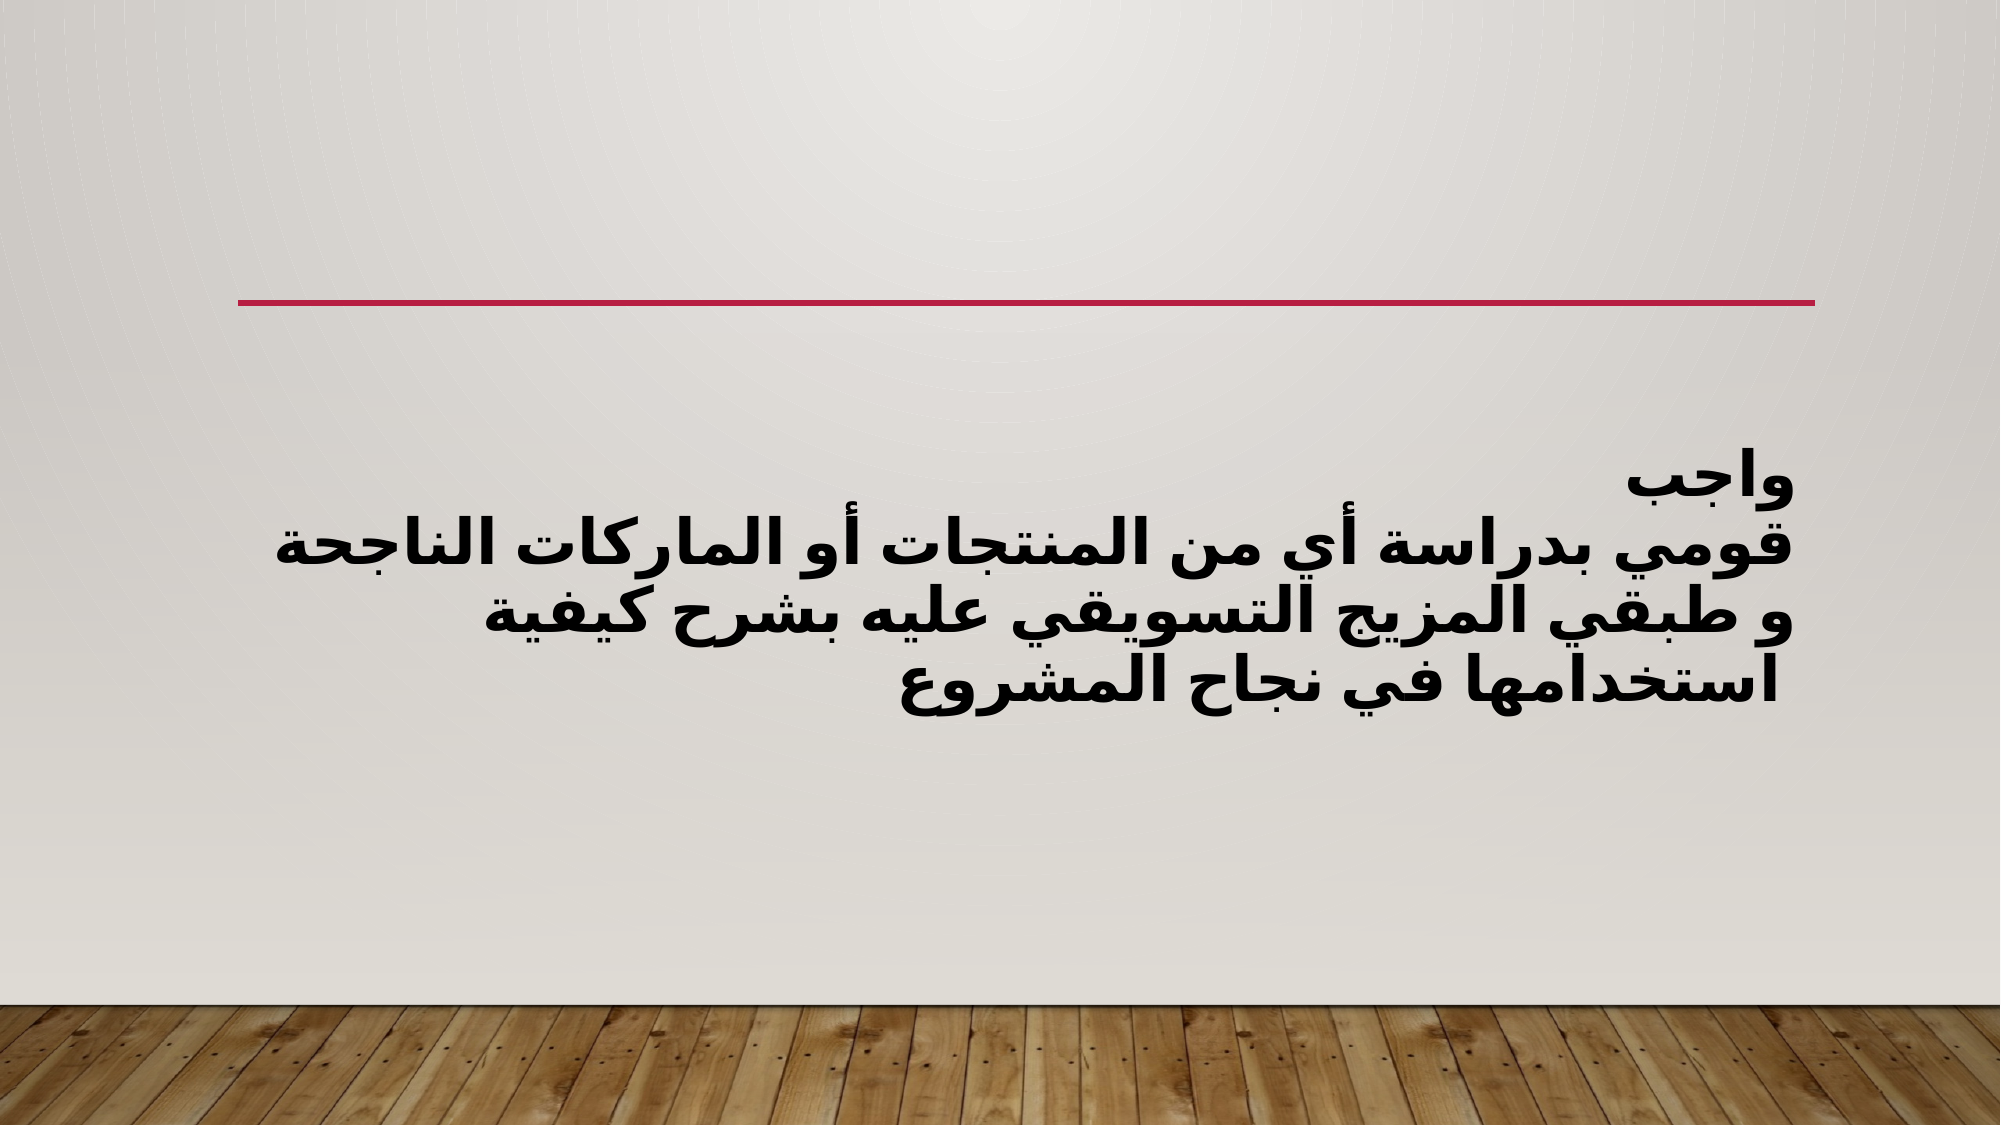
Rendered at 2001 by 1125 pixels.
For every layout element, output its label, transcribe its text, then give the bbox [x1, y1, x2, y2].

picture [0, 1005, 2000, 1125]
title واجب قومي بدراسة أي من المنتجات أو الماركات الناجحة و طبقي المزيج التسويقي عليه بشرح كيفية استخدامها في نجاح المشروع [238, 434, 1814, 726]
